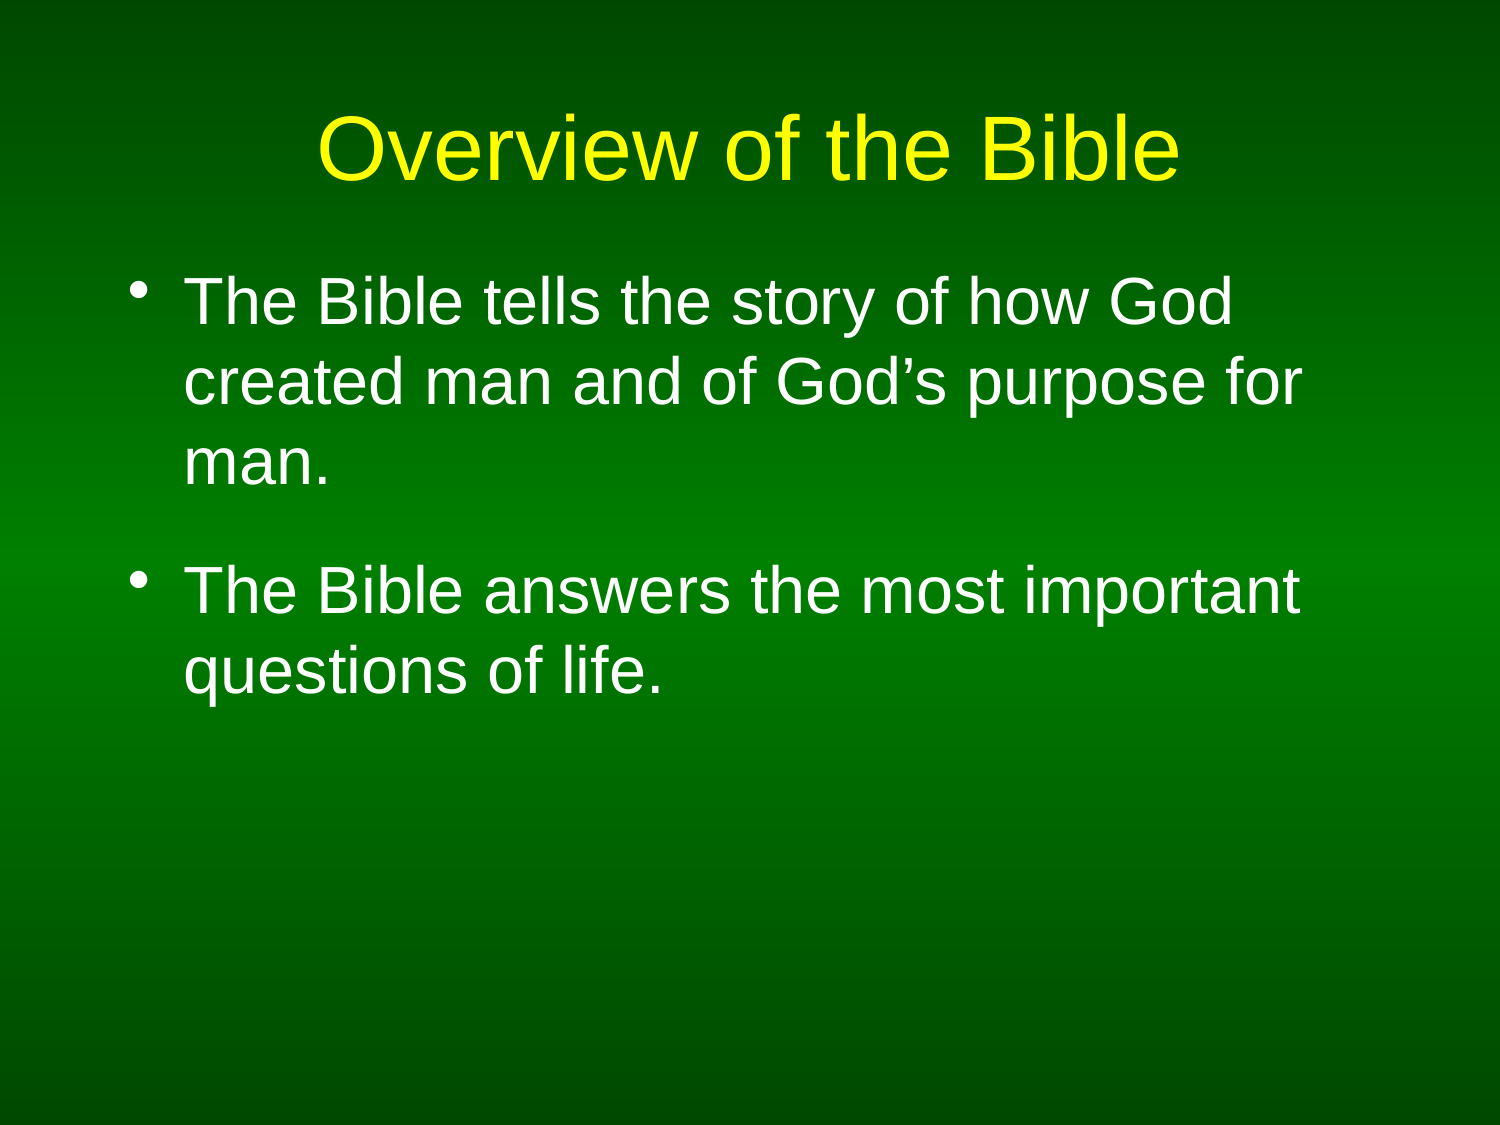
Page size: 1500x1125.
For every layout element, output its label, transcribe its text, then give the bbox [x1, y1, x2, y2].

list The Bible tells the story of how God created man and of God’s purpose for man. The Bible answers the most important questions of life. [112, 249, 1388, 1063]
title Overview of the Bible [112, 50, 1388, 238]
